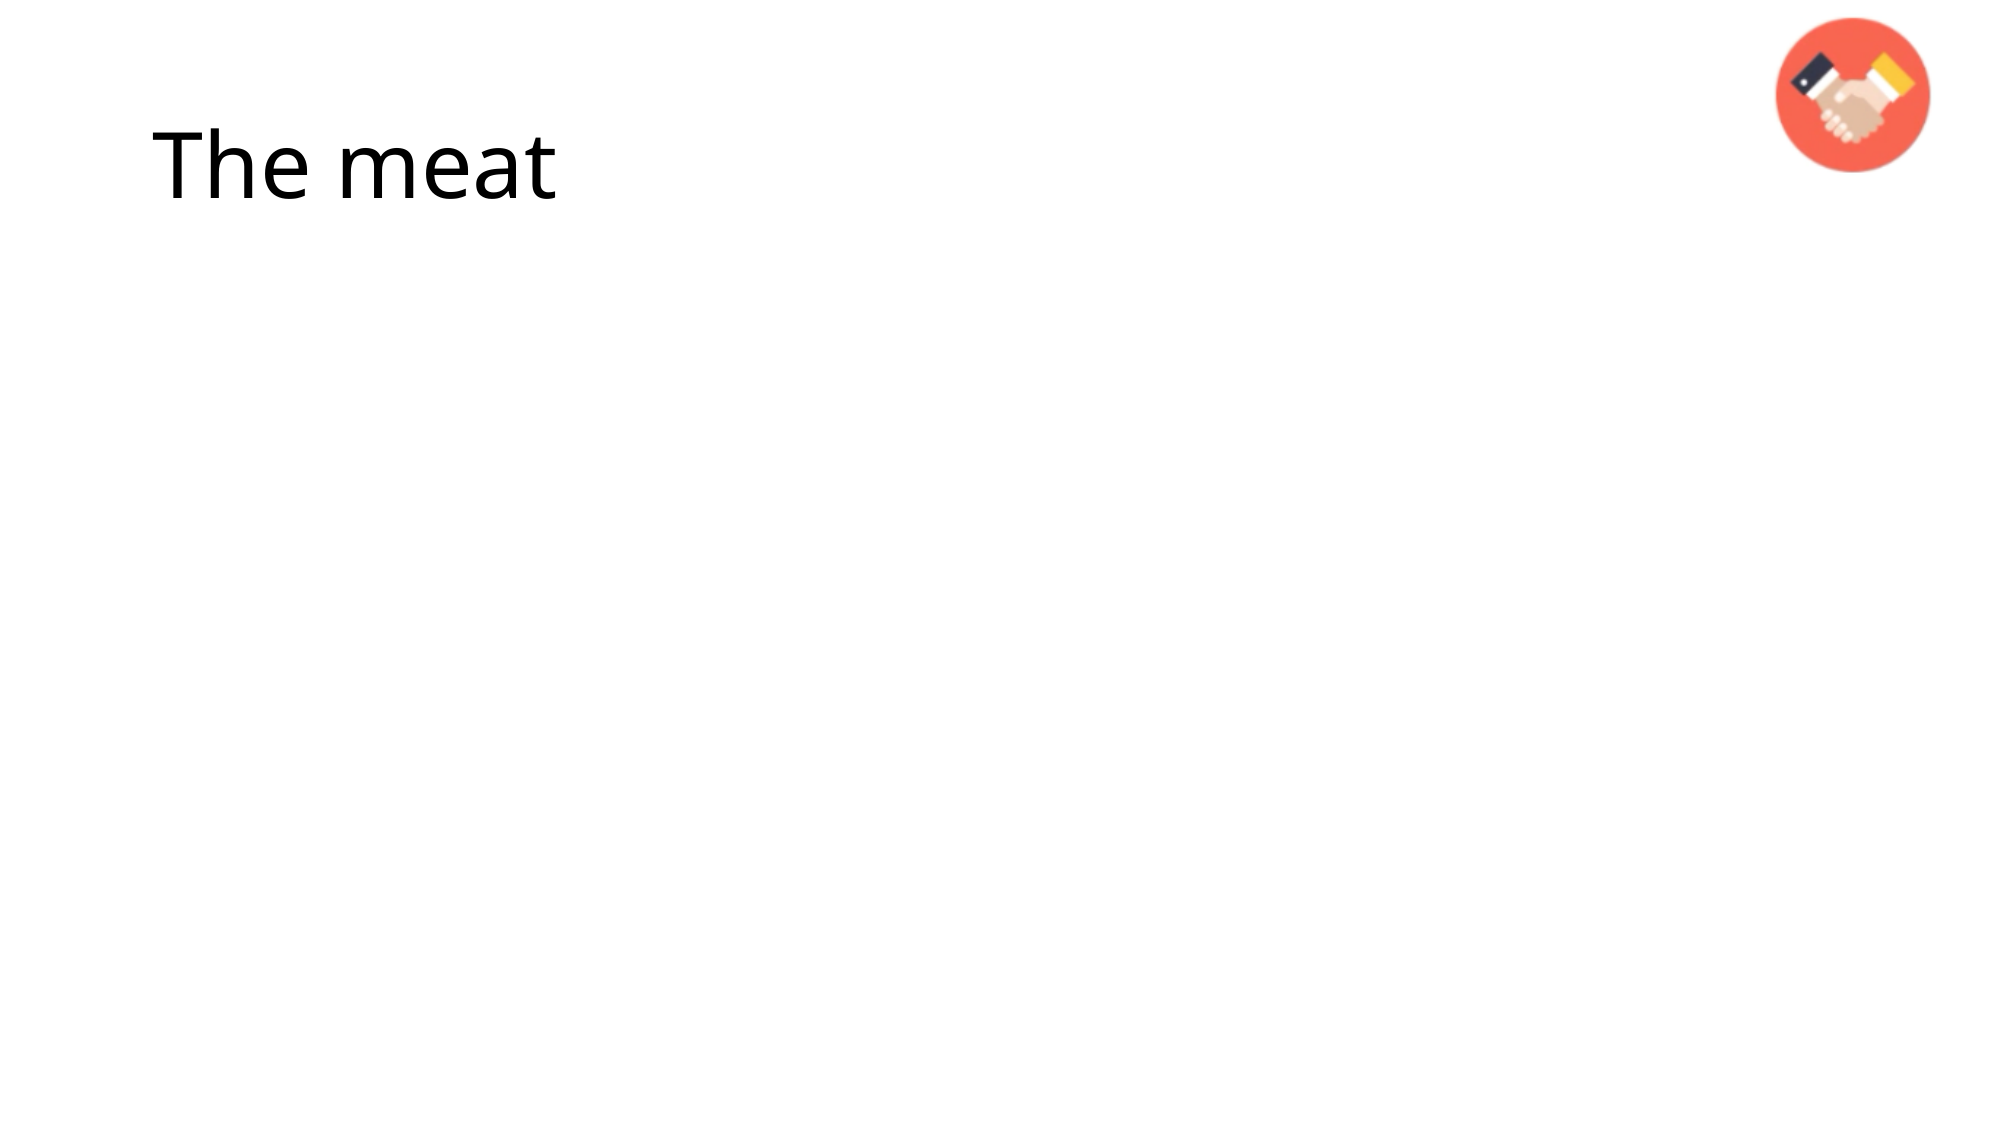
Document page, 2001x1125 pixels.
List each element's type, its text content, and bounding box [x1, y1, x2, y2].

title The meat [137, 59, 1863, 278]
picture [1749, 8, 1954, 182]
